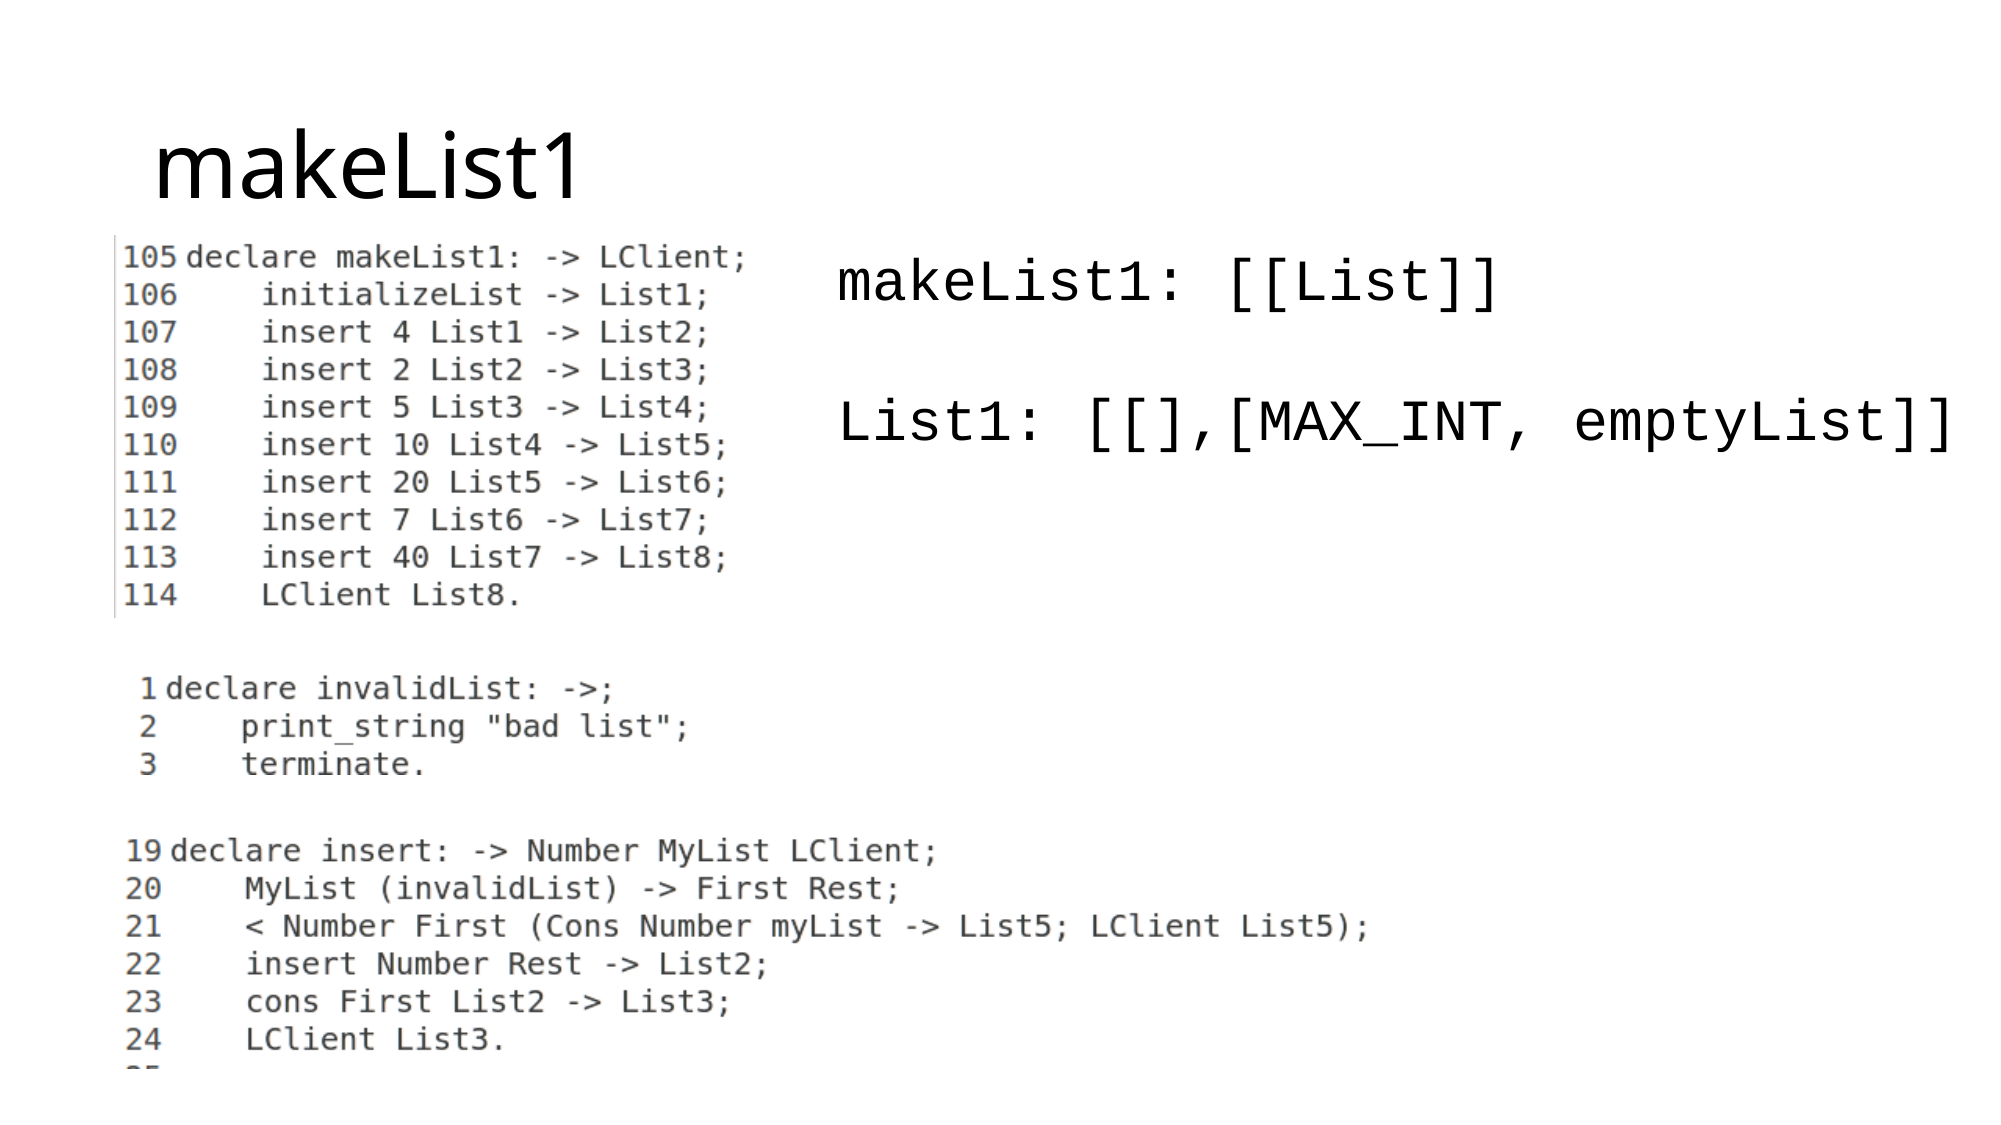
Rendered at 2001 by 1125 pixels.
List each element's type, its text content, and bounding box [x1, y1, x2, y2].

text_box makeList1: [[List]] List1: [[],[MAX_INT, emptyList]] [823, 235, 1973, 460]
picture [114, 235, 765, 618]
picture [114, 827, 1383, 1069]
picture [114, 671, 850, 775]
title makeList1 [137, 59, 1863, 278]
